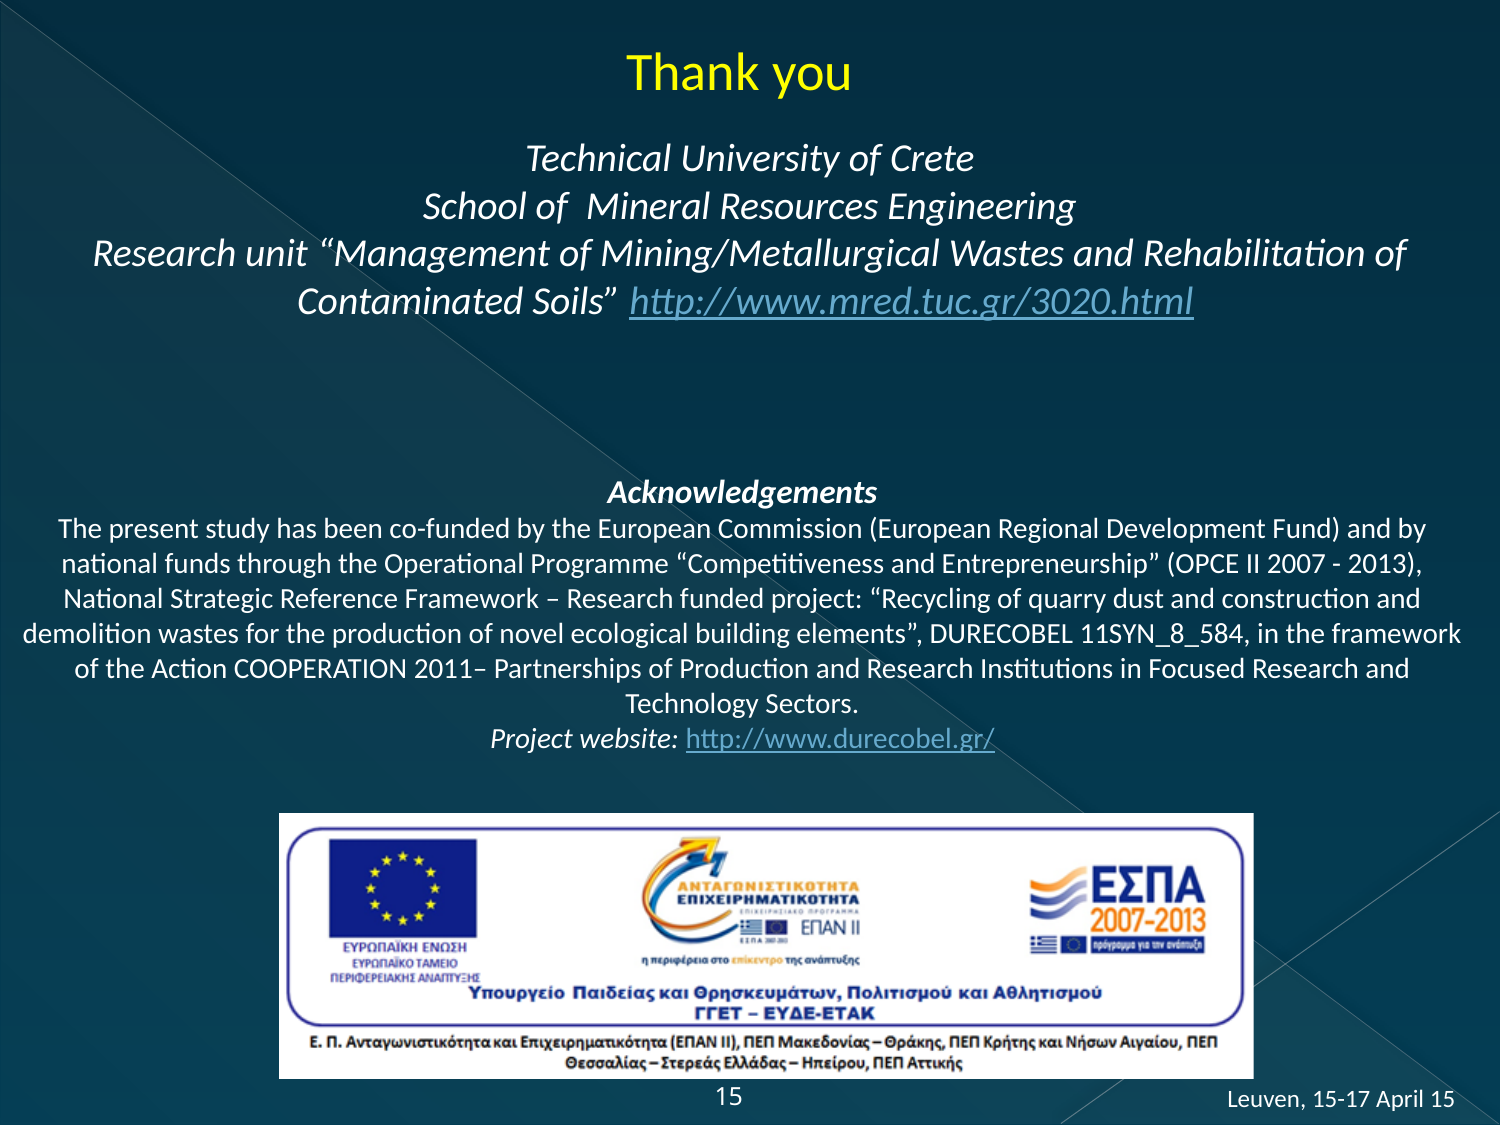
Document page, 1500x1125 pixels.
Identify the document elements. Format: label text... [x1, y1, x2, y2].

text_box Technical University of Crete School of Mineral Resources Engineering Research unit “Management of Mining/Metallurgical Wastes and Rehabilitation of Contaminated Soils” http://www.mred.tuc.gr/3020.html [0, 124, 1500, 330]
slide_number 15 [687, 1080, 770, 1123]
title Thank you [357, 0, 1108, 124]
text_box Acknowledgements The present study has been co-funded by the European Commission (European Regional Development Fund) and by national funds through the Operational Programme “Competitiveness and Entrepreneurship” (OPCE ΙΙ 2007 - 2013), National Strategic Reference Framework – Research funded project: “Recycling of quarry dust and construction and demolition wastes for the production of novel ecological building elements”, DURECOBEL 11SYN_8_584, in the framework of the Action COOPERATION 2011– Partnerships of Production and Research Institutions in Focused Research and Technology Sectors. Project website: http://www.durecobel.gr/ [4, 462, 1482, 762]
picture [276, 812, 1254, 1079]
